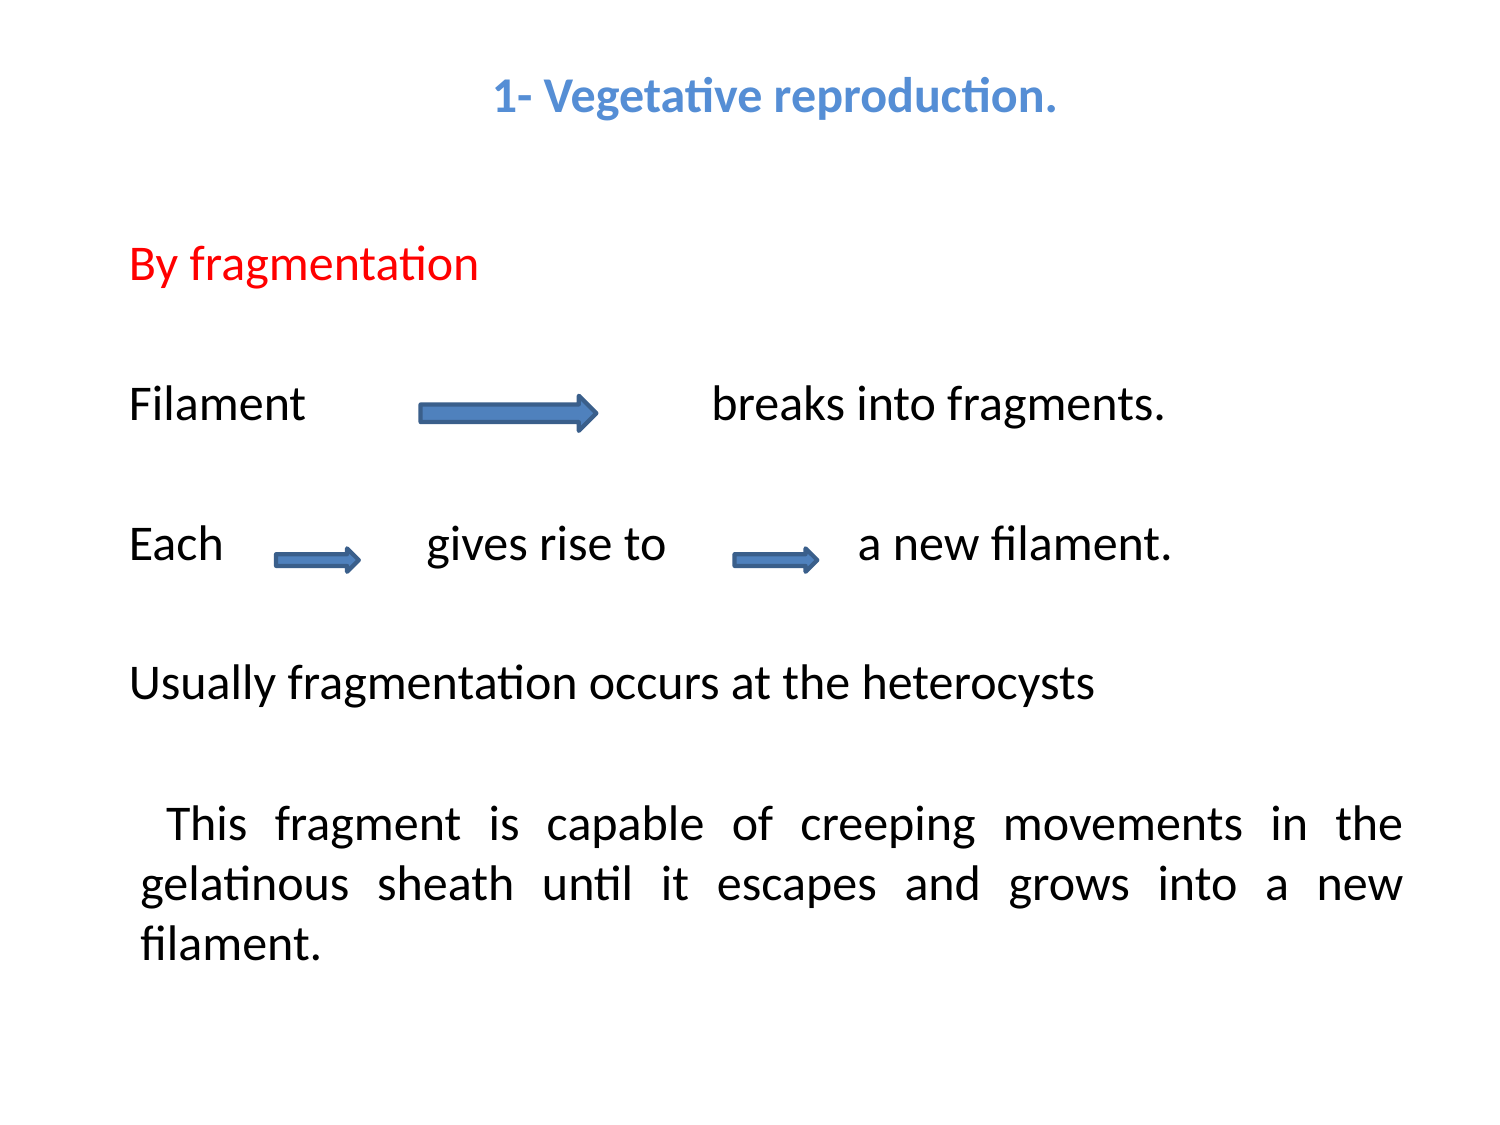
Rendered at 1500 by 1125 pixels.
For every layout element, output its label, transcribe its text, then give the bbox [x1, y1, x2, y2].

text_box [732, 546, 820, 574]
text_box [273, 546, 361, 574]
text_box [418, 393, 599, 433]
text_box 1- Vegetative reproduction. [99, 54, 1450, 183]
list By fragmentation Filament breaks into fragments. Each gives rise to a new filament. Usually fragmentation occurs at the heterocysts This fragment is capable of creeping movements in the gelatinous sheath until it escapes and grows into a new filament. [69, 222, 1419, 731]
